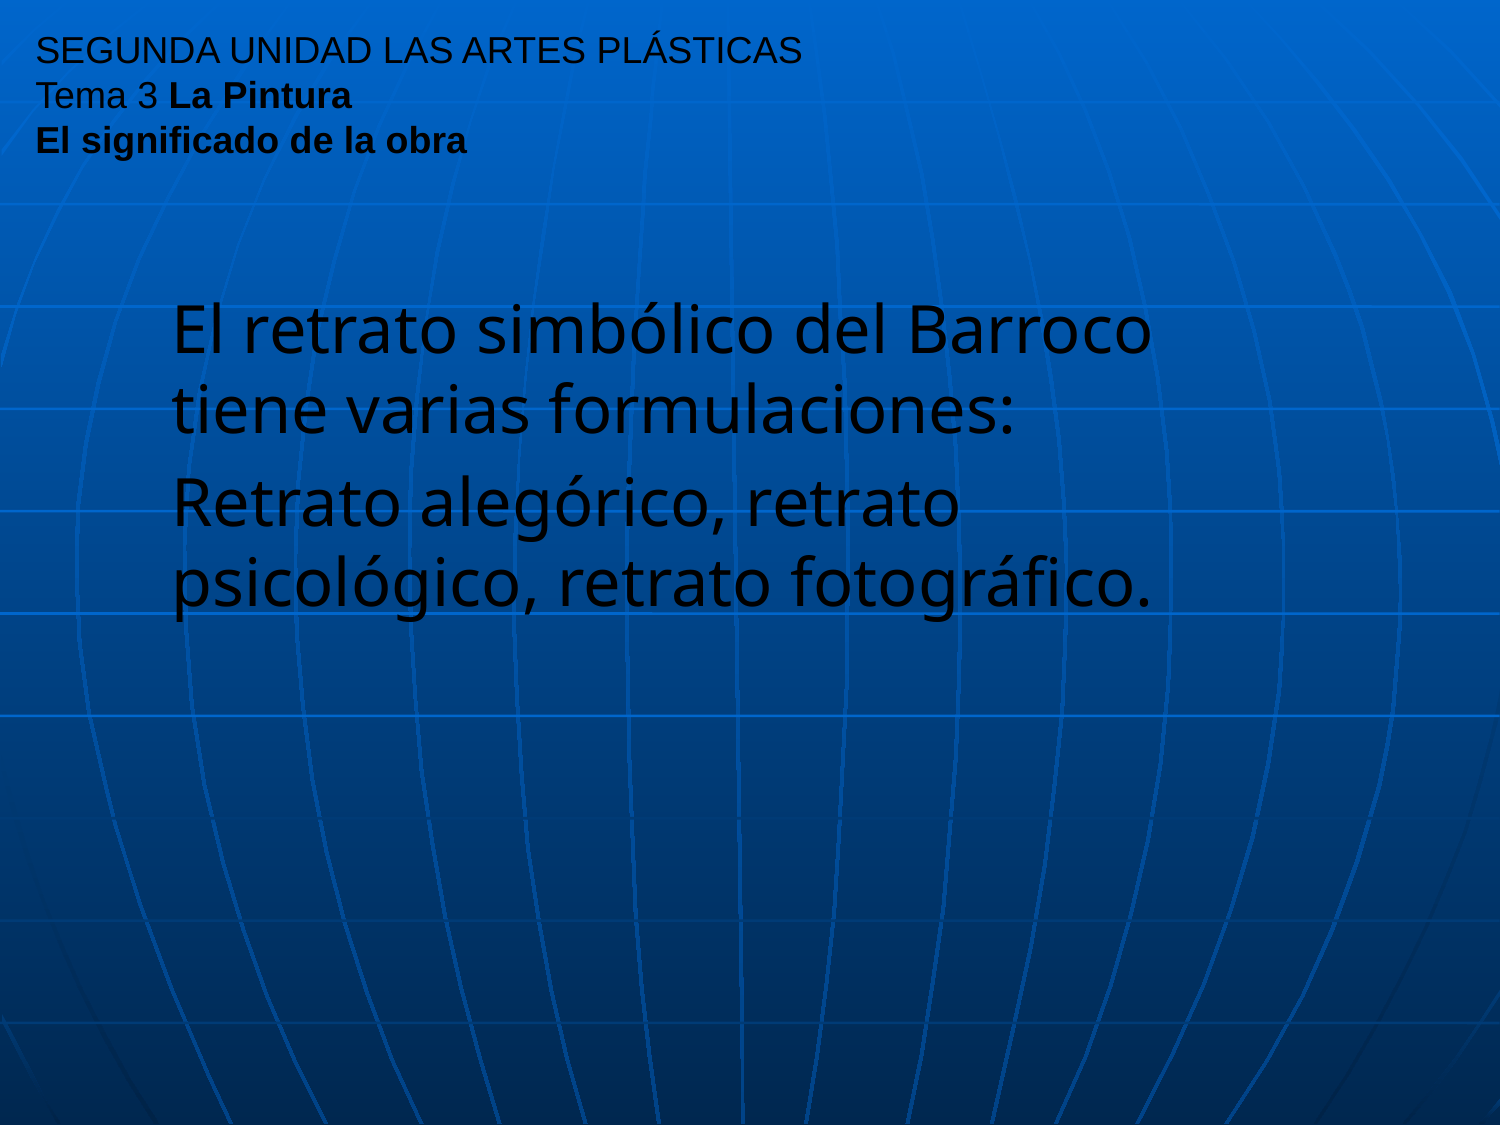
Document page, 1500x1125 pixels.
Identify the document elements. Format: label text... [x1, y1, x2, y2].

list El retrato simbólico del Barroco tiene varias formulaciones: Retrato alegórico, retrato psicológico, retrato fotográfico. [100, 278, 1341, 811]
title SEGUNDA UNIDAD LAS ARTES PLÁSTICAS Tema 3 La Pintura El significado de la obra [0, 0, 840, 188]
